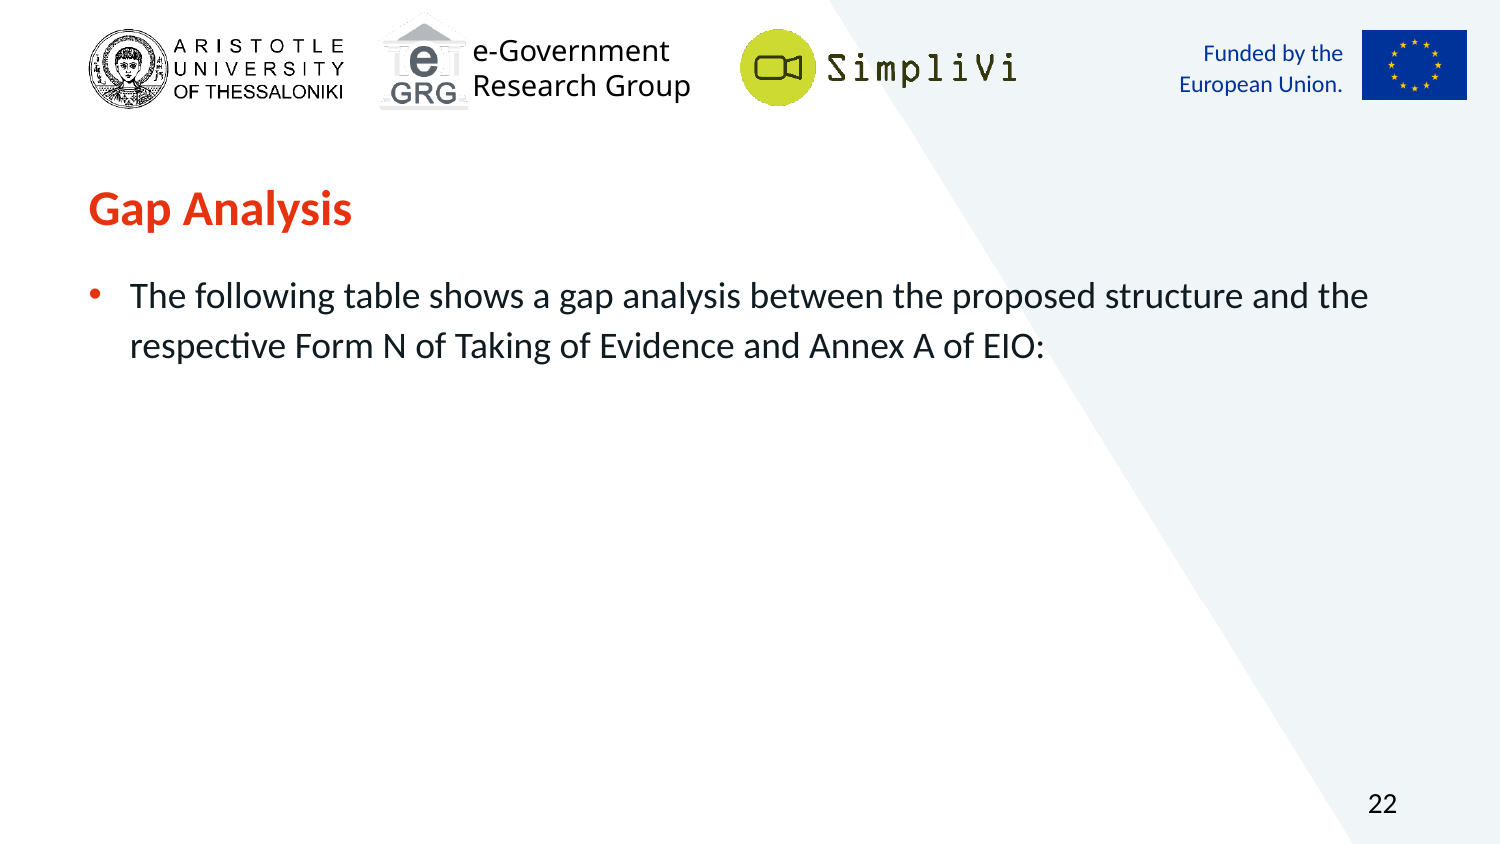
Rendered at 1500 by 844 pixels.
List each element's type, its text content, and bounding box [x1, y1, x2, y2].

list The following table shows a gap analysis between the proposed structure and the respective Form N of Taking of Evidence and Annex A of EIO: [88, 266, 1398, 756]
picture [0, 0, 1500, 844]
slide_number 22 [1239, 785, 1398, 819]
title Gap Analysis [88, 173, 1398, 266]
